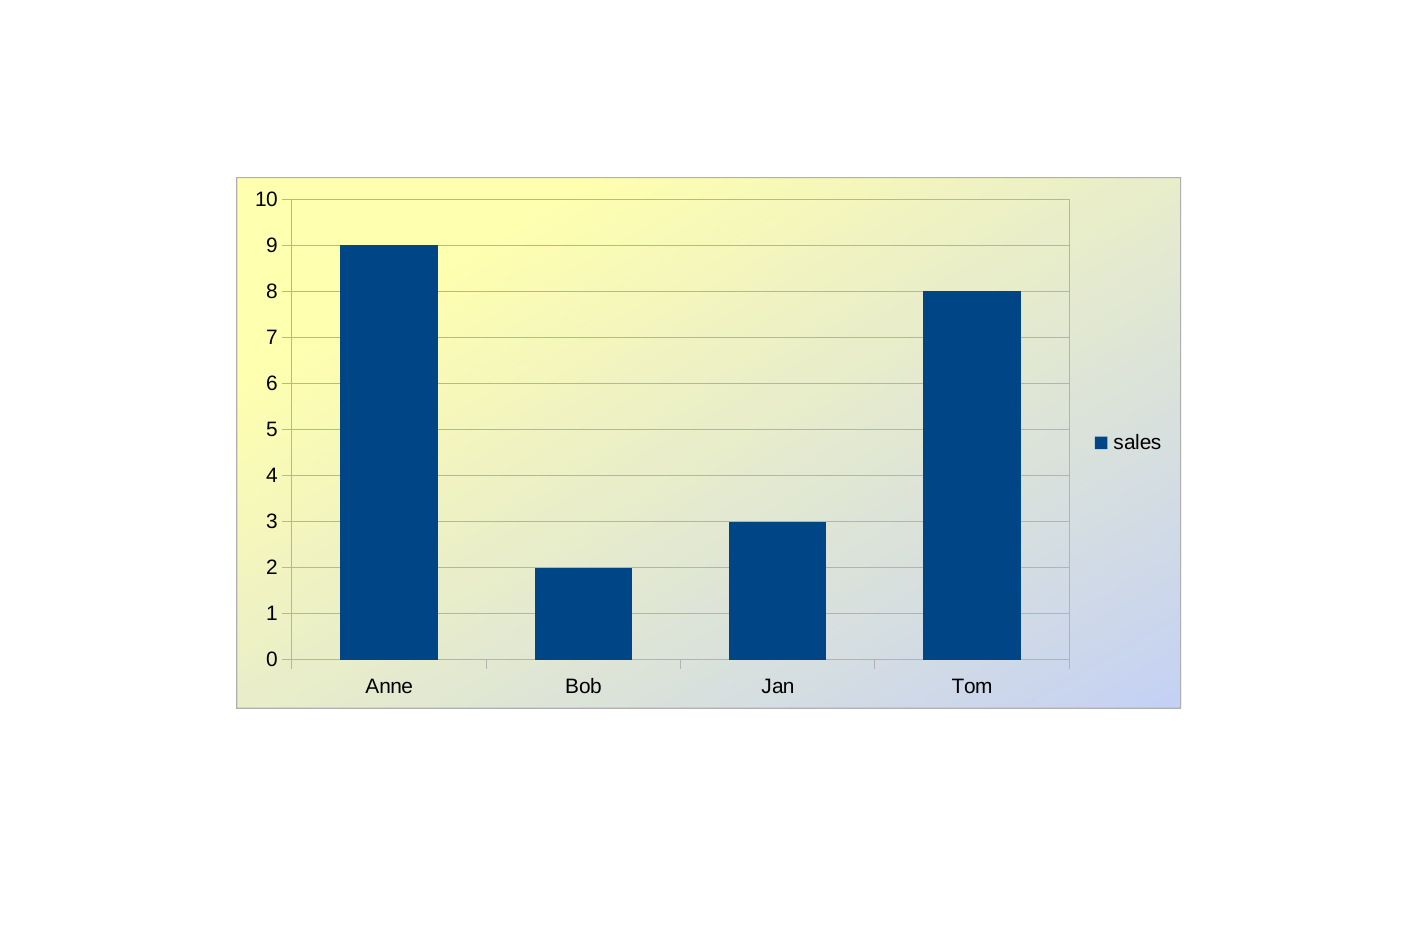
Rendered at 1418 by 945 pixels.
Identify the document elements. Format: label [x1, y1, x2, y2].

chart [235, 176, 1182, 709]
